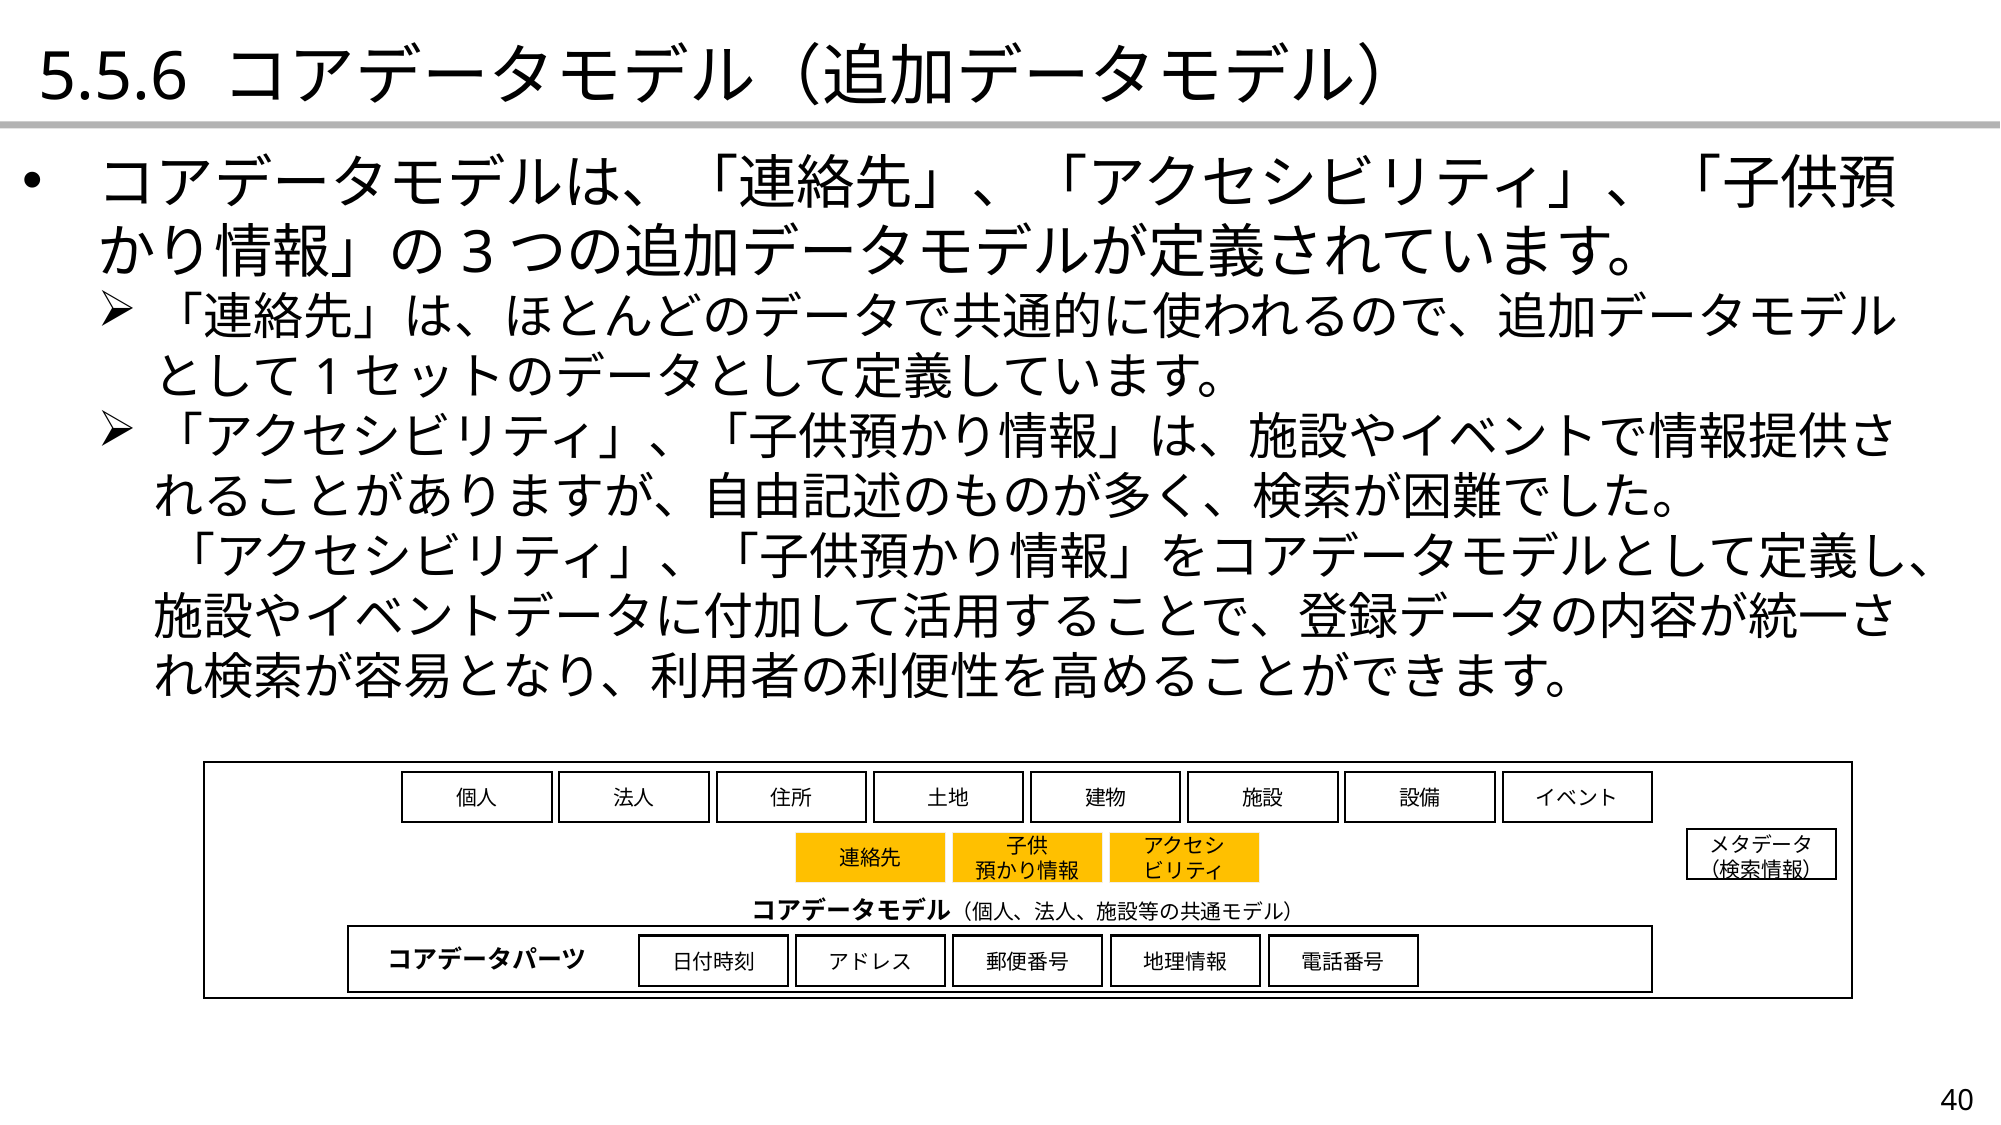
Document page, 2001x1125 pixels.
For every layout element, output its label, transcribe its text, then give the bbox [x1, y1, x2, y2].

text_box イベント [1502, 771, 1653, 823]
text_box コアデータパーツ [347, 925, 1653, 993]
text_box 郵便番号 [952, 934, 1103, 987]
text_box 個人 [401, 771, 553, 823]
slide_number 40 [1881, 1073, 1989, 1124]
text_box 電話番号 [1268, 934, 1419, 987]
text_box アドレス [795, 934, 946, 987]
text_box 地理情報 [1110, 934, 1261, 987]
text_box 子供 預かり情報 [952, 832, 1103, 883]
text_box 住所 [716, 771, 867, 823]
text_box 設備 [1344, 771, 1496, 823]
text_box コアデータモデルは、「連絡先」、「アクセシビリティ」、「子供預かり情報」の3つの追加データモデルが定義されています。 「連絡先」は、ほとんどのデータで共通的に使われるので、追加データモデルとして1セットのデータとして定義しています。 「アクセシビリティ」、「子供預かり情報」は、施設やイベントで情報提供されることがありますが、自由記述のものが多く、検索が困難でした。 「アクセシビリティ」、「子供預かり情報」をコアデータモデルとして定義し、施設やイベントデータに付加して活用することで、登録データの内容が統一され検索が容易となり、利用者の利便性を高めることができます。 [7, 137, 1957, 713]
text_box メタデータ （検索情報） [1686, 828, 1837, 880]
text_box アクセシ ビリティ [1109, 832, 1260, 883]
text_box 連絡先 [795, 832, 946, 883]
text_box 法人 [558, 771, 710, 823]
text_box 土地 [873, 771, 1024, 823]
text_box コアデータモデル（個人、法人、施設等の共通モデル） [203, 761, 1853, 999]
text_box 5.5.6 コアデータモデル（追加データモデル） [23, 34, 1910, 121]
text_box 日付時刻 [638, 934, 789, 987]
text_box 建物 [1030, 771, 1181, 823]
text_box 施設 [1187, 771, 1339, 823]
